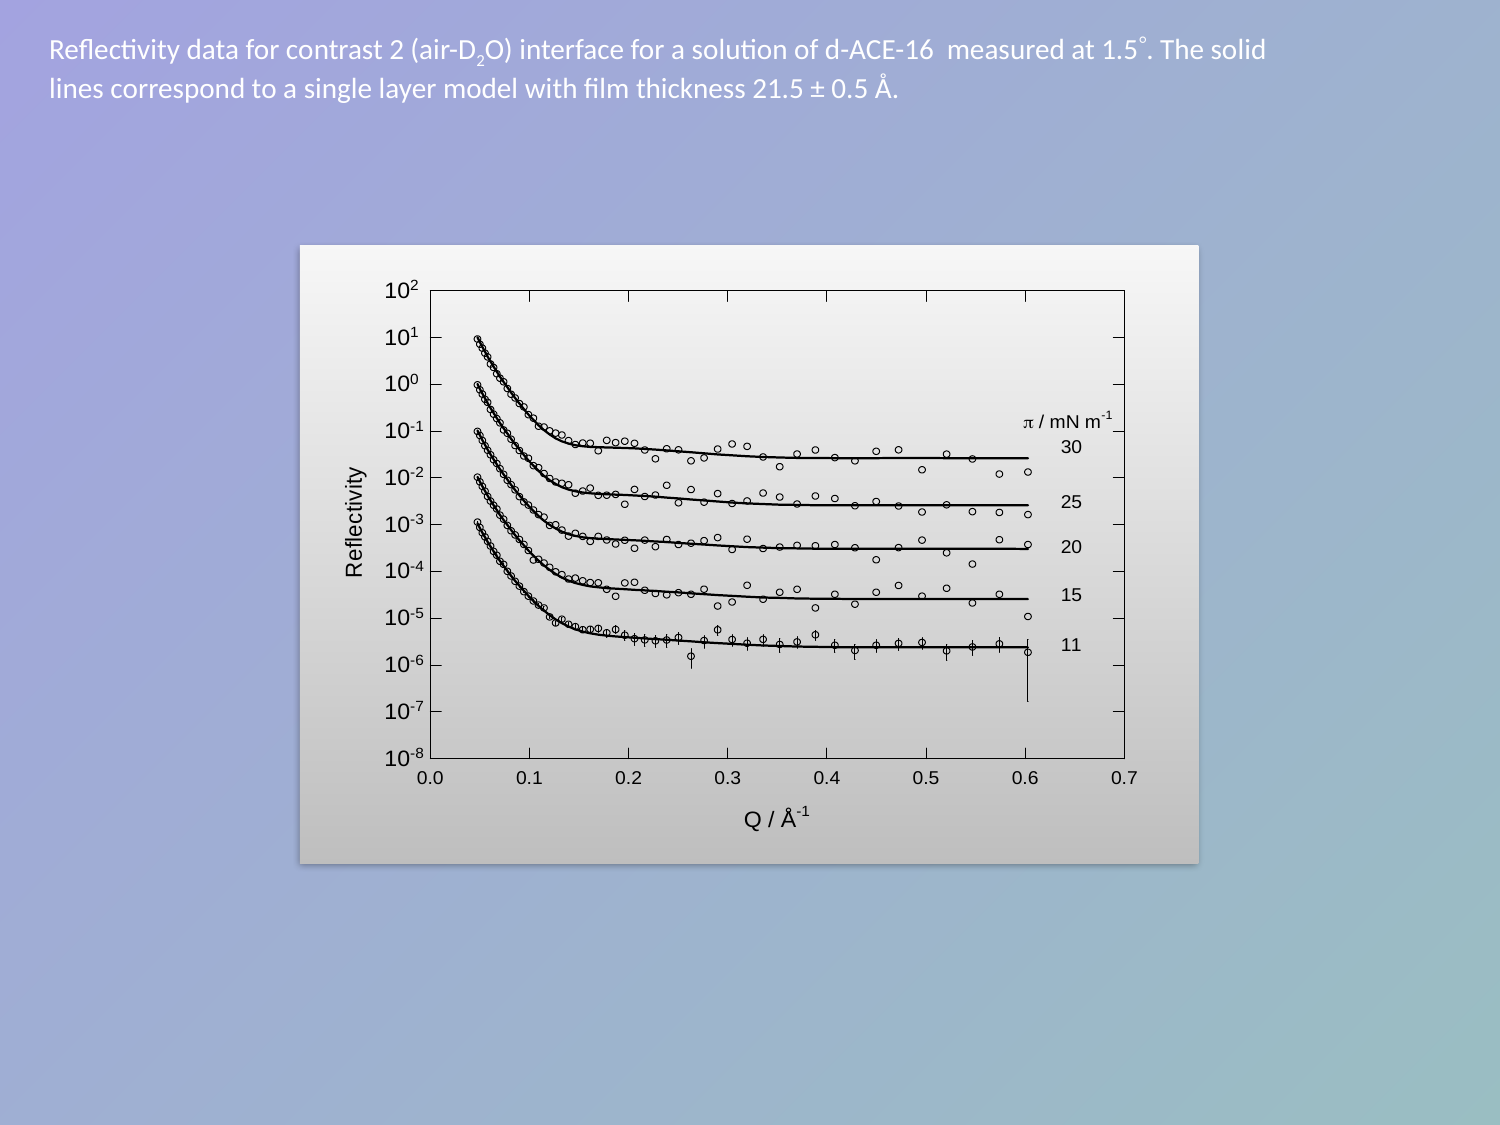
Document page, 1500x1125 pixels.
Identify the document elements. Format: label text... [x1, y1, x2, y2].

text_box Reflectivity data for contrast 2 (air-D2O) interface for a solution of d-ACE-16 measured at 1.5. The solid lines correspond to a single layer model with film thickness 21.5 ± 0.5 Å. [34, 22, 1338, 112]
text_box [331, 191, 1163, 836]
text_box [299, 245, 1199, 864]
